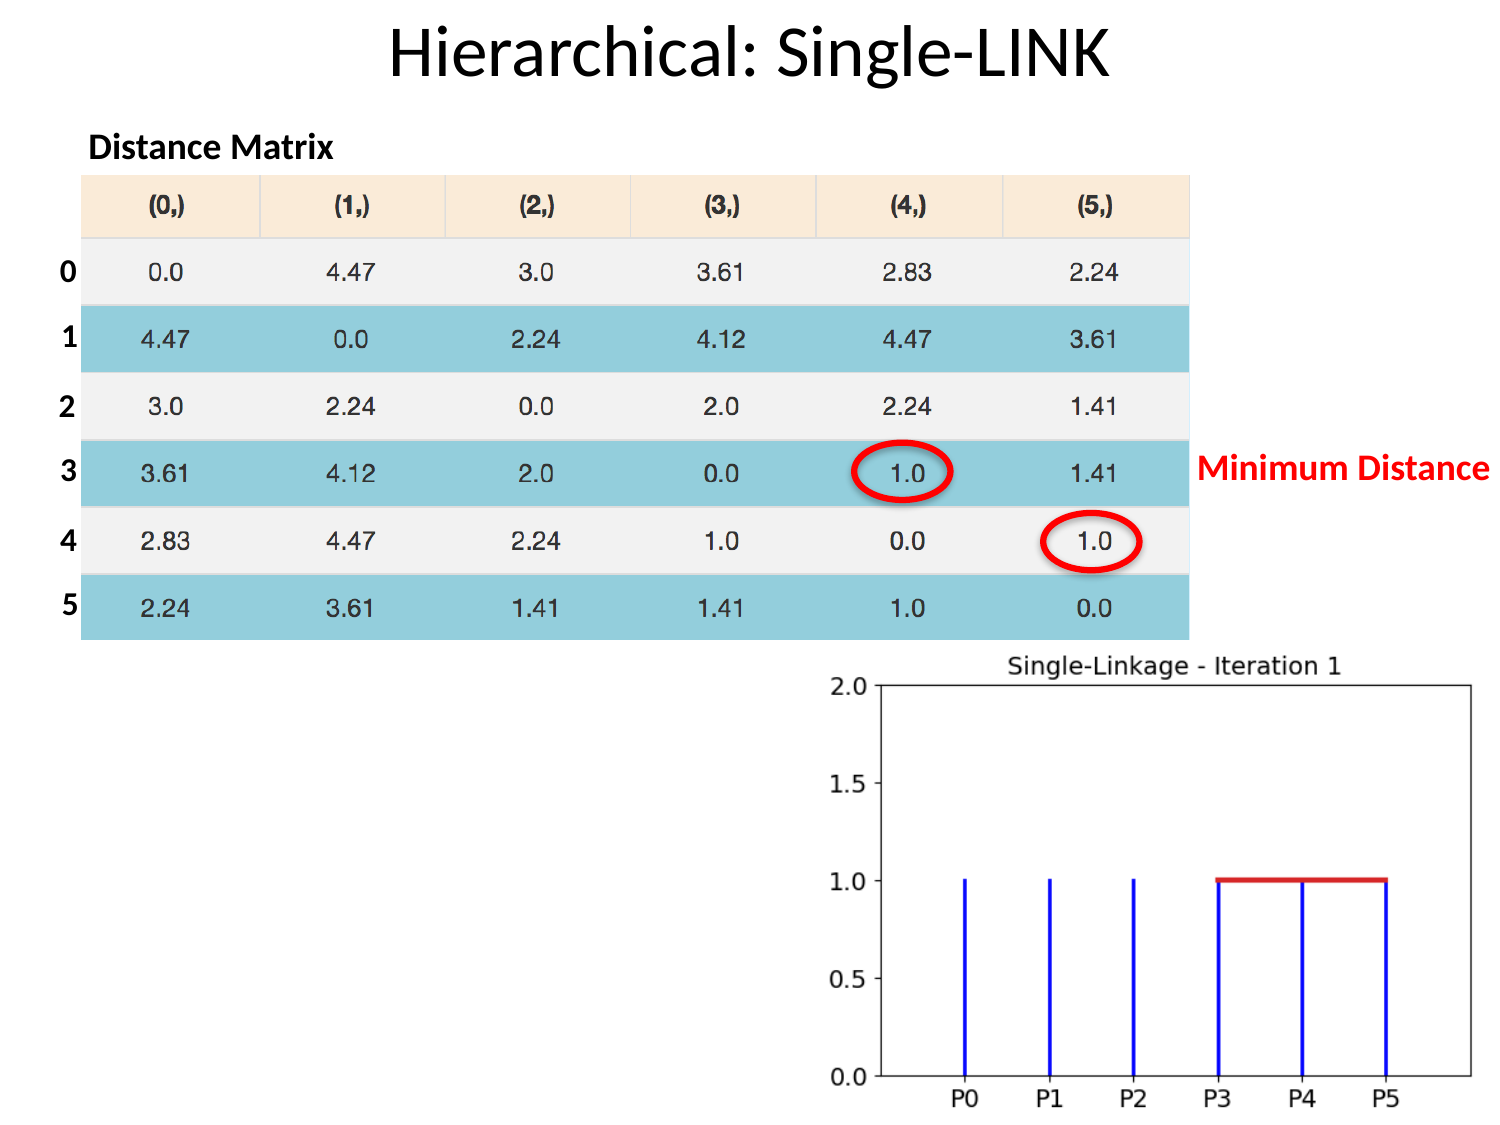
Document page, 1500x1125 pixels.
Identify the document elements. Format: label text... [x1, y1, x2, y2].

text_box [43, 175, 1190, 640]
title Hierarchical: Single-LINK [75, 0, 1425, 99]
picture [815, 642, 1487, 1125]
text_box Distance Matrix [73, 114, 469, 173]
text_box Minimum Distance [1195, 435, 1500, 496]
